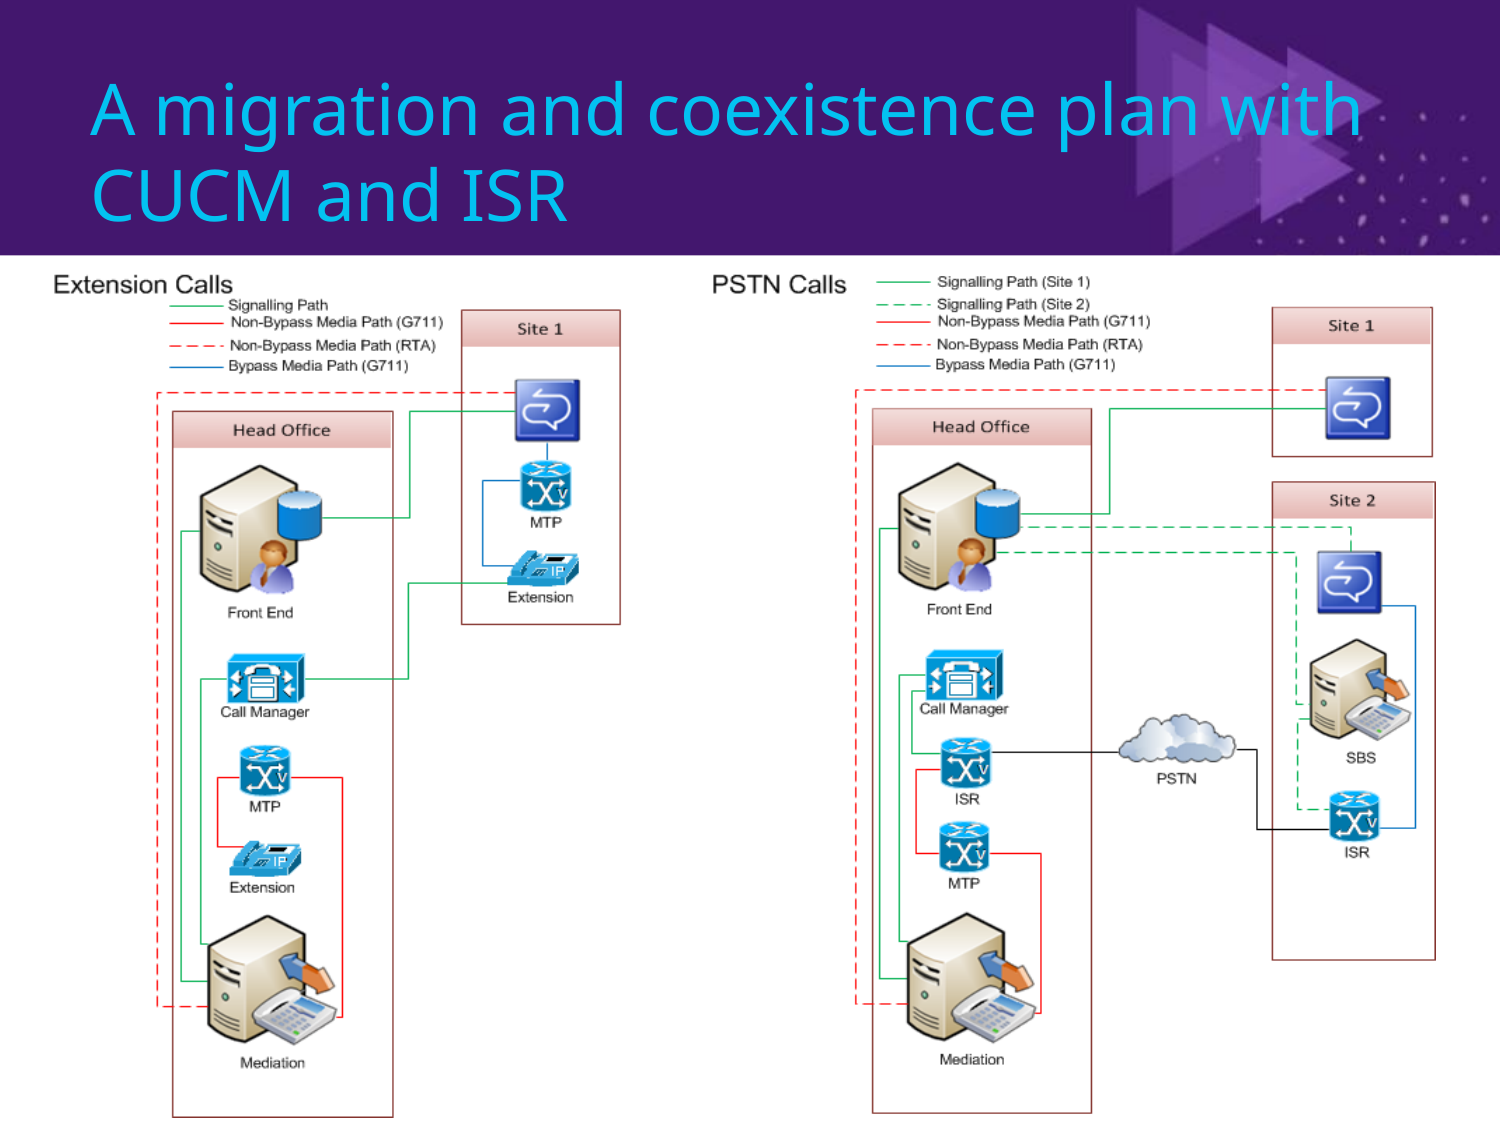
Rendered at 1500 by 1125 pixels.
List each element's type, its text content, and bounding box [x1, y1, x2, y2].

title A migration and coexistence plan with CUCM and ISR [75, 56, 1425, 244]
picture [52, 266, 1436, 1118]
picture [0, 0, 1500, 255]
